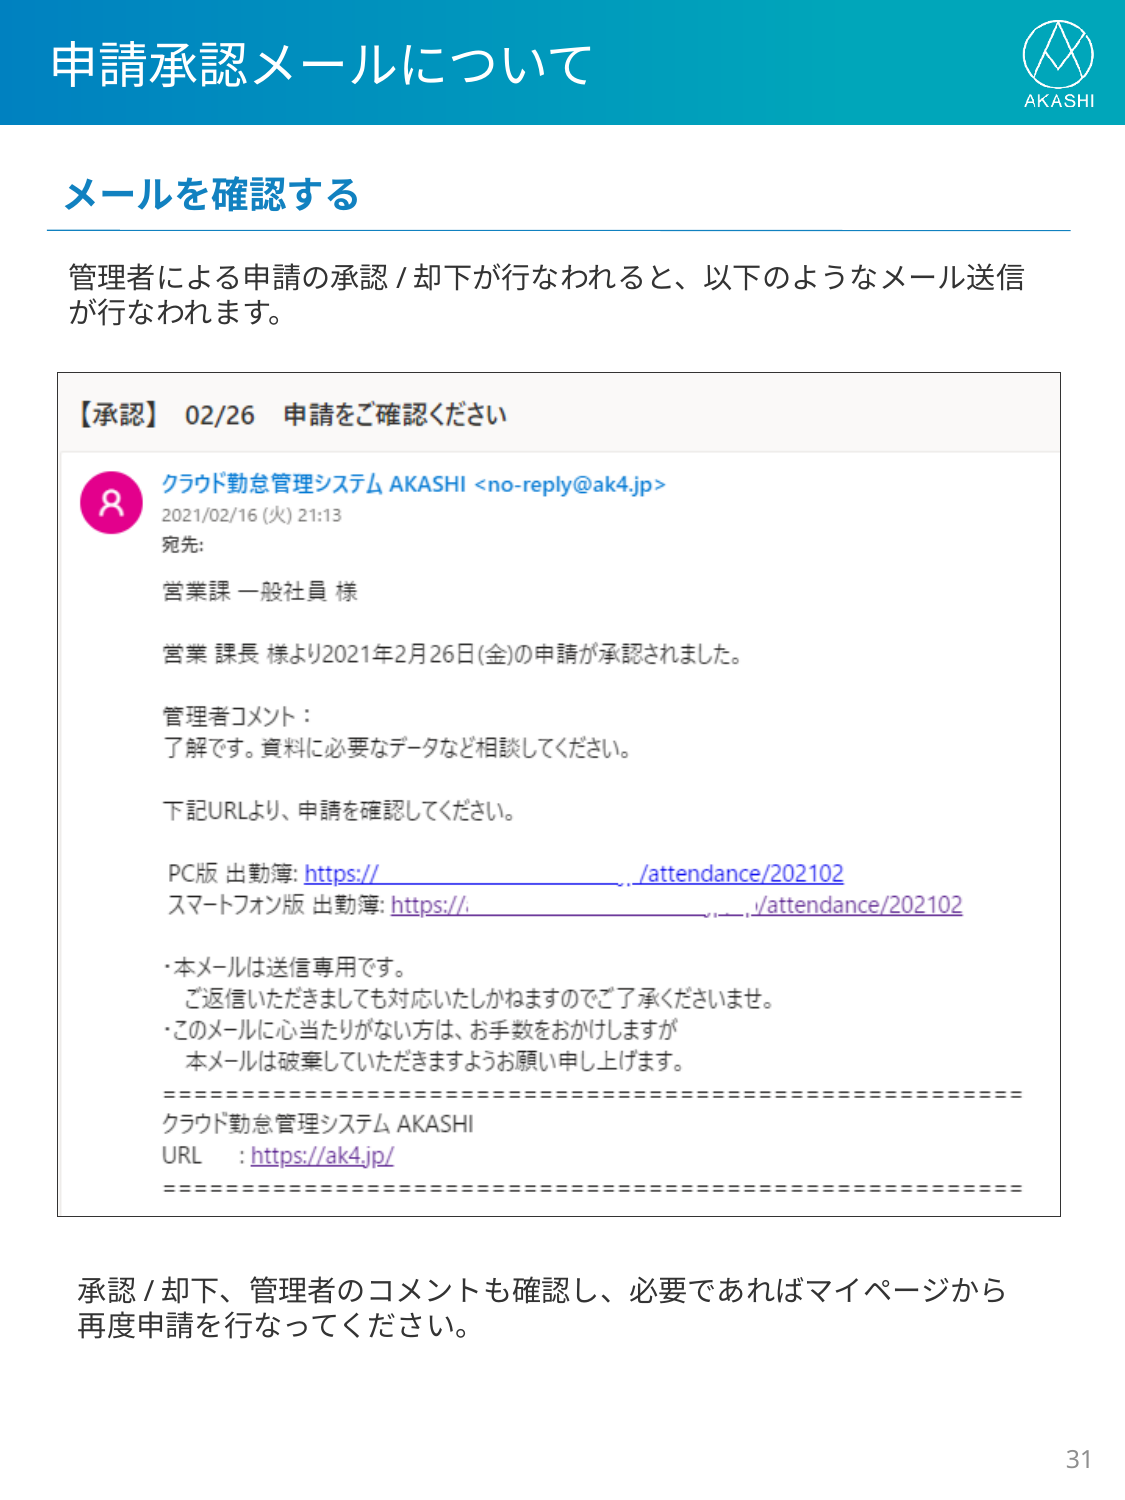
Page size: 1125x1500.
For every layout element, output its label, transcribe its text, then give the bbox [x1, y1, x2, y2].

text_box 承認/却下、管理者のコメントも確認し、必要であればマイページから 再度申請を行なってください。 [63, 1265, 1055, 1350]
text_box メールを確認する [47, 163, 377, 224]
title 申請承認メールについて [33, 0, 1045, 123]
slide_number 30 [856, 1420, 1110, 1500]
text_box 管理者による申請の承認/却下が行なわれると、以下のようなメール送信が行なわれます。 [53, 252, 1045, 337]
picture [1045, 9, 1103, 117]
picture [57, 372, 1061, 1217]
